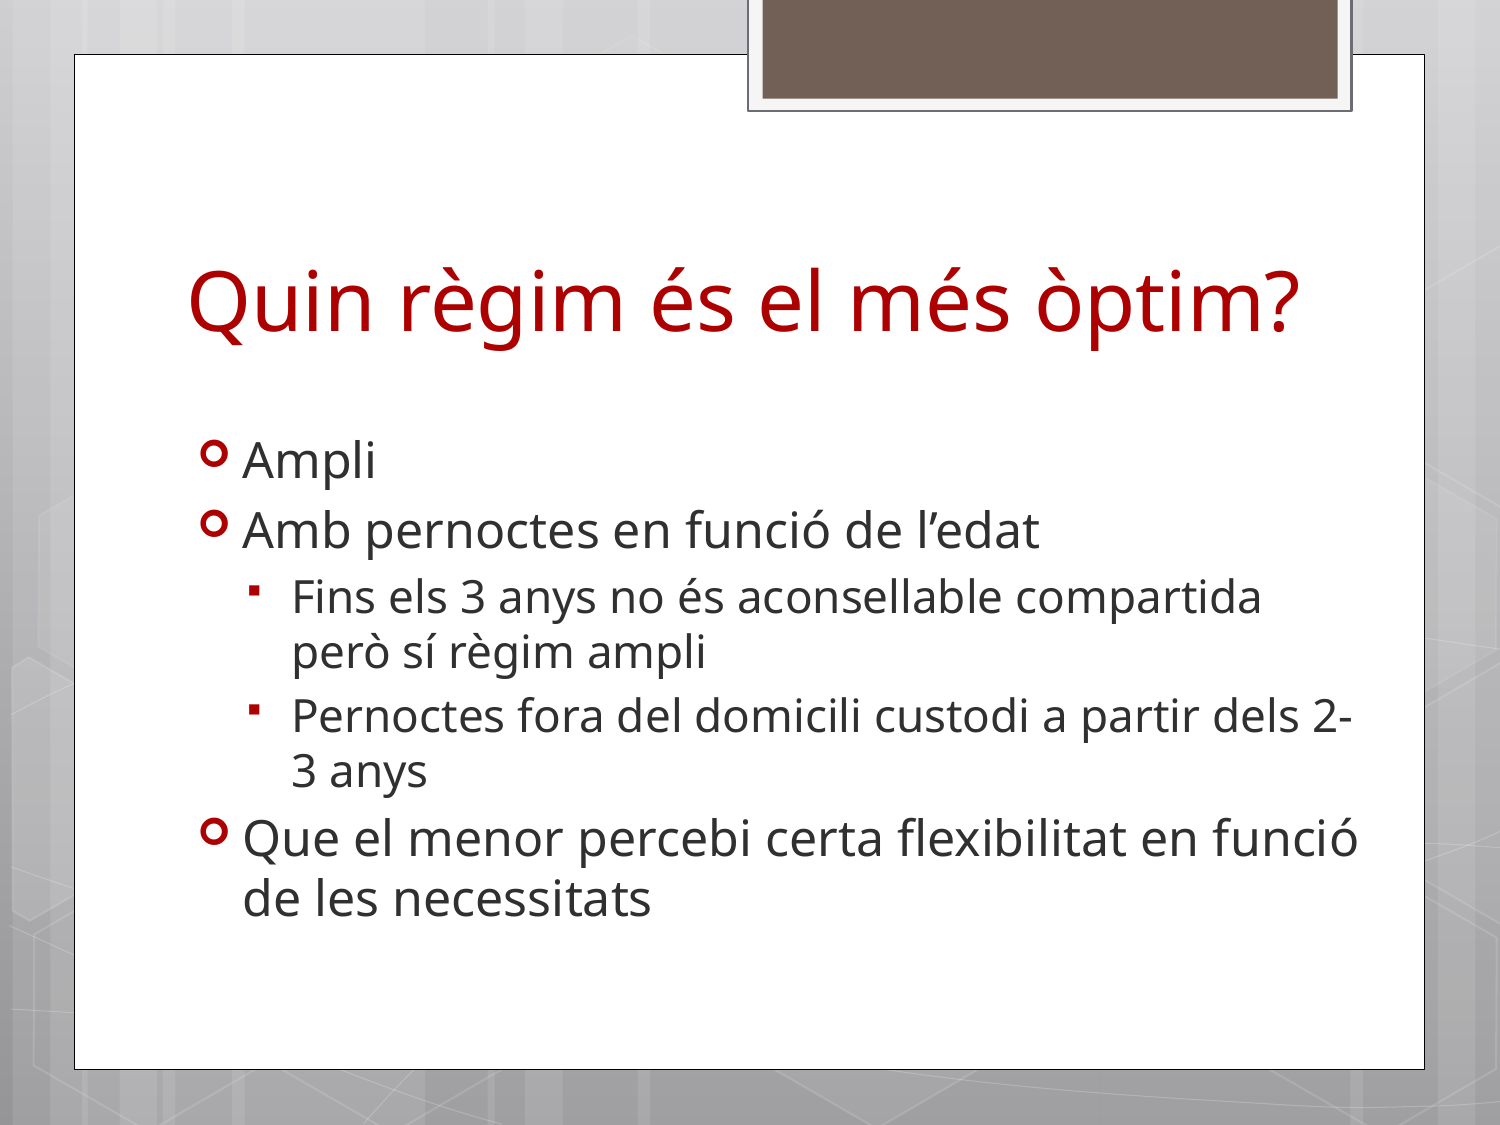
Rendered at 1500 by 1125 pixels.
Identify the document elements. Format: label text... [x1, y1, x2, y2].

title Quin règim és el més òptim? [171, 168, 1324, 357]
list Ampli Amb pernoctes en funció de l’edat Fins els 3 anys no és aconsellable compartida però sí règim ampli Pernoctes fora del domicili custodi a partir dels 2-3 anys Que el menor percebi certa flexibilitat en funció de les necessitats [171, 420, 1377, 957]
